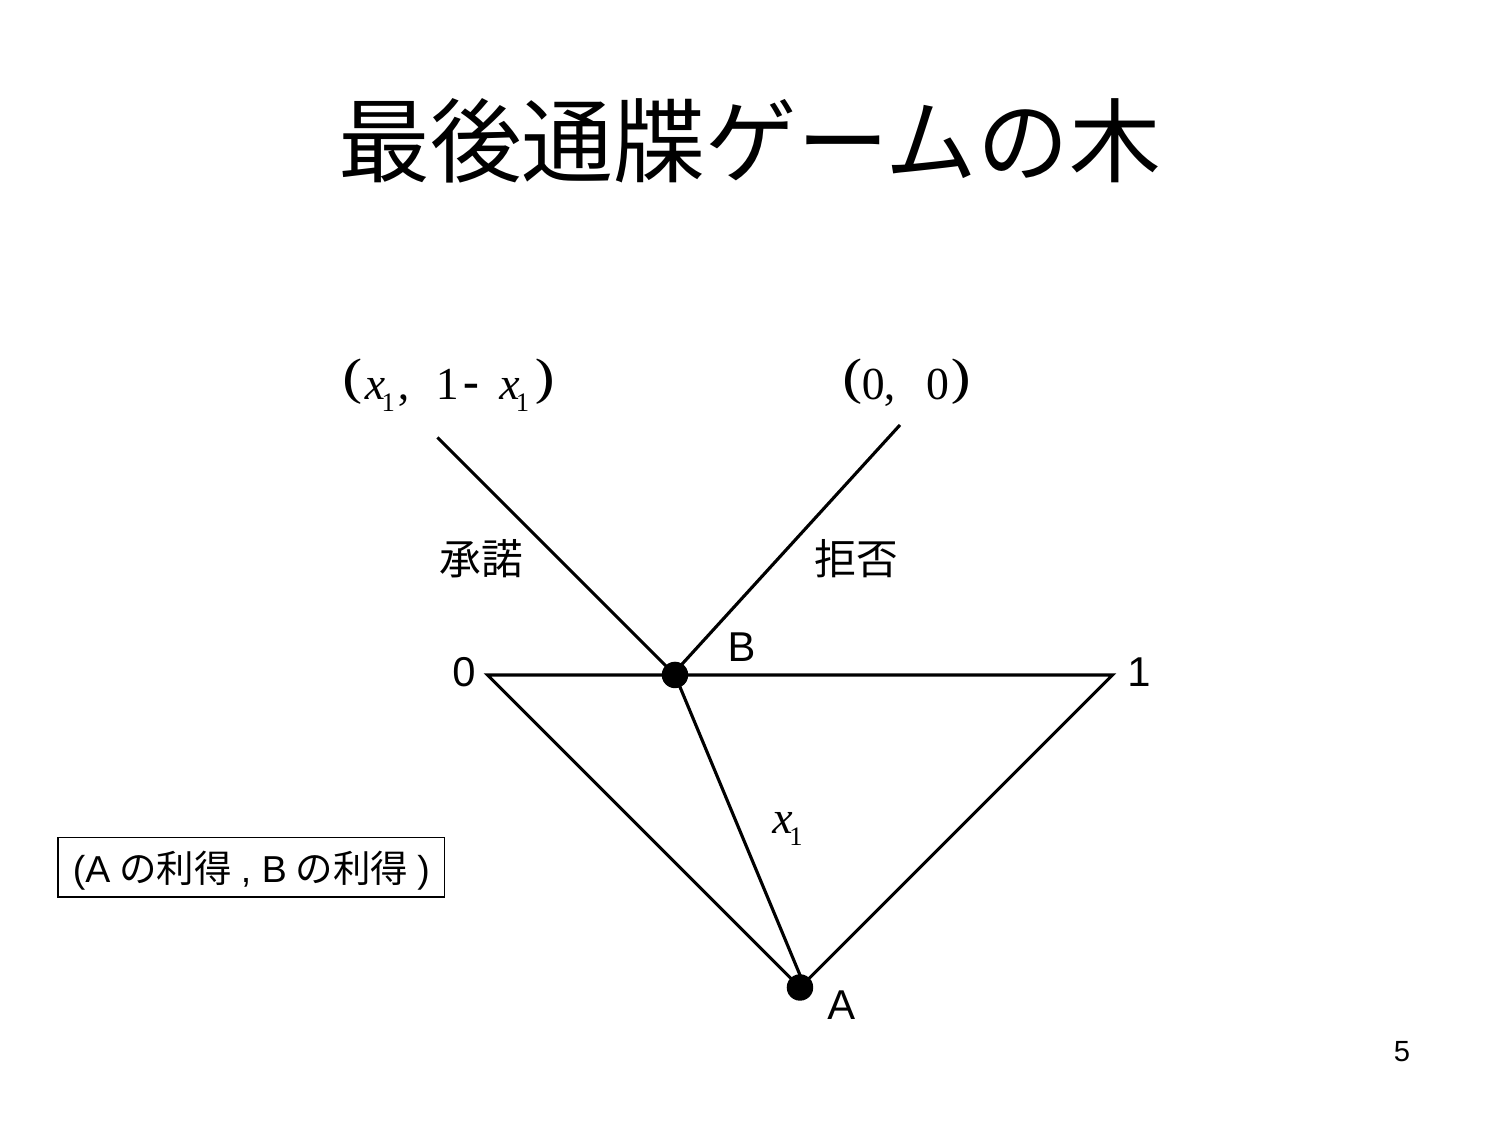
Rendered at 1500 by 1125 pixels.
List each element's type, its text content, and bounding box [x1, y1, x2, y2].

text_box 承諾 [425, 525, 539, 590]
text_box 拒否 [800, 525, 914, 590]
text_box [662, 662, 688, 688]
slide_number 5 [1074, 1024, 1426, 1103]
text_box B [712, 612, 771, 678]
text_box 0 [437, 637, 491, 703]
text_box 1 [1112, 637, 1166, 703]
text_box A [812, 970, 871, 1036]
text_box [787, 975, 812, 1000]
title 最後通牒ゲームの木 [75, 45, 1425, 233]
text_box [837, 349, 976, 426]
text_box (Aの利得, Bの利得) [58, 837, 445, 898]
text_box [762, 787, 809, 855]
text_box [337, 349, 559, 426]
text_box [491, 675, 1112, 978]
